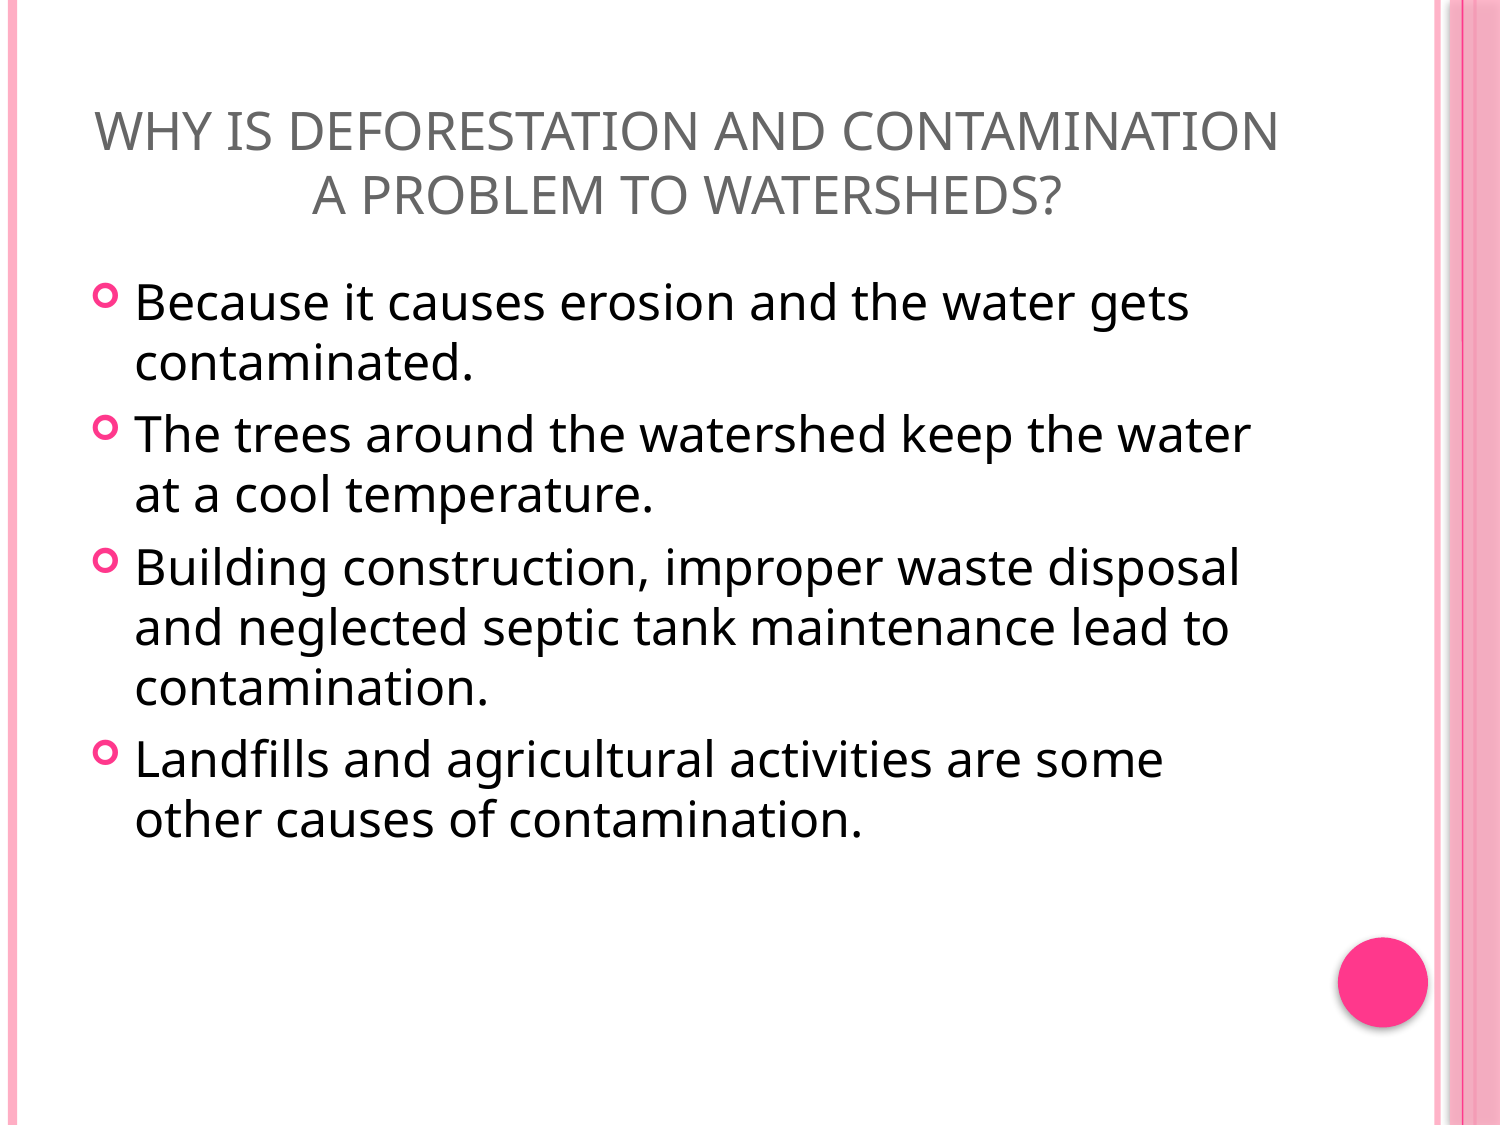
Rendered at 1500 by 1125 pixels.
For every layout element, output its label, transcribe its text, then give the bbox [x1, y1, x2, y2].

title Why is deforestation and contamination a problem to watersheds? [75, 45, 1300, 233]
list Because it causes erosion and the water gets contaminated. The trees around the watershed keep the water at a cool temperature. Building construction, improper waste disposal and neglected septic tank maintenance lead to contamination. Landfills and agricultural activities are some other causes of contamination. [75, 262, 1300, 1062]
